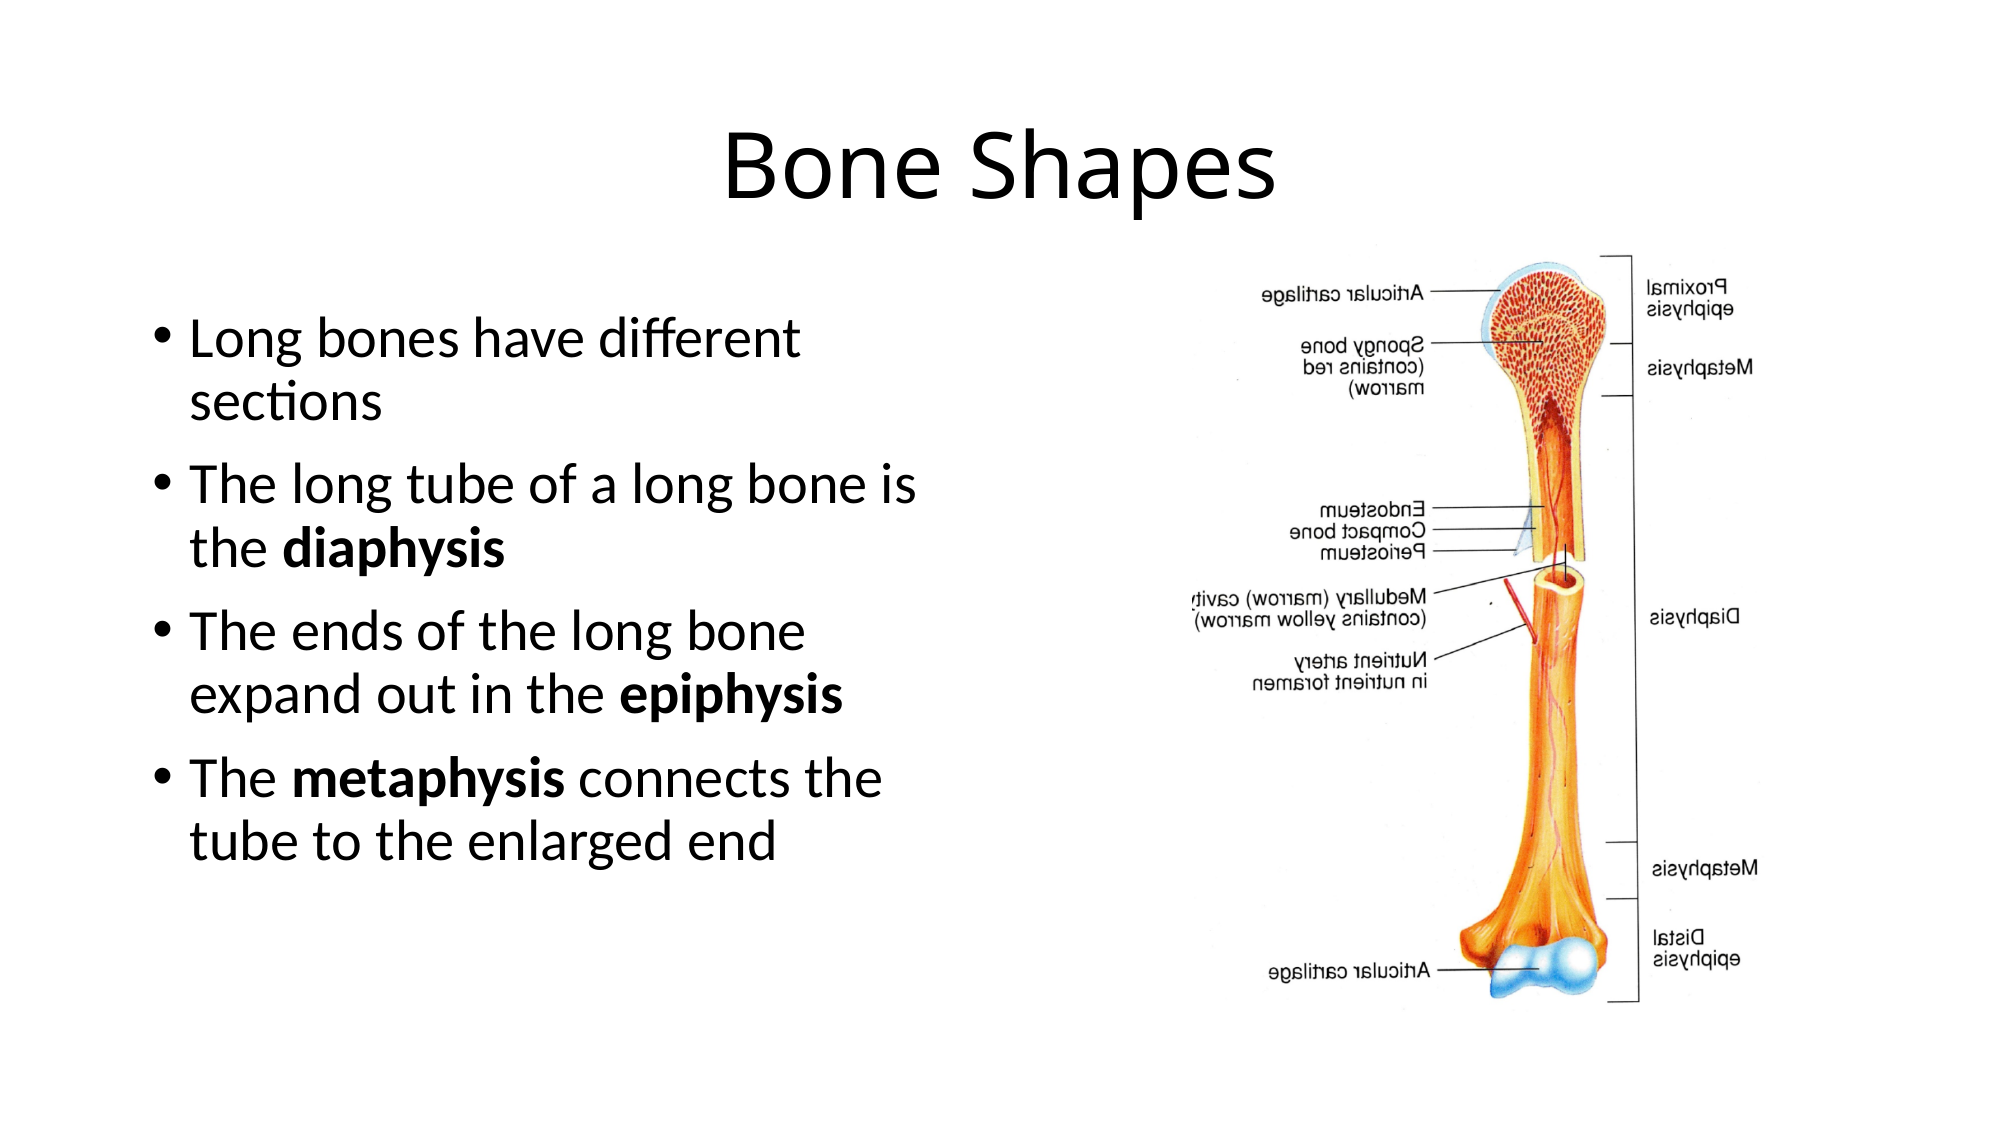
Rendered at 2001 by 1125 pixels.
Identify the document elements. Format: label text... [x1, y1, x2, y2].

list Long bones have different sections The long tube of a long bone is the diaphysis The ends of the long bone expand out in the epiphysis The metaphysis connects the tube to the enlarged end [137, 299, 988, 1014]
picture [1192, 244, 1766, 1014]
title Bone Shapes [137, 59, 1863, 278]
